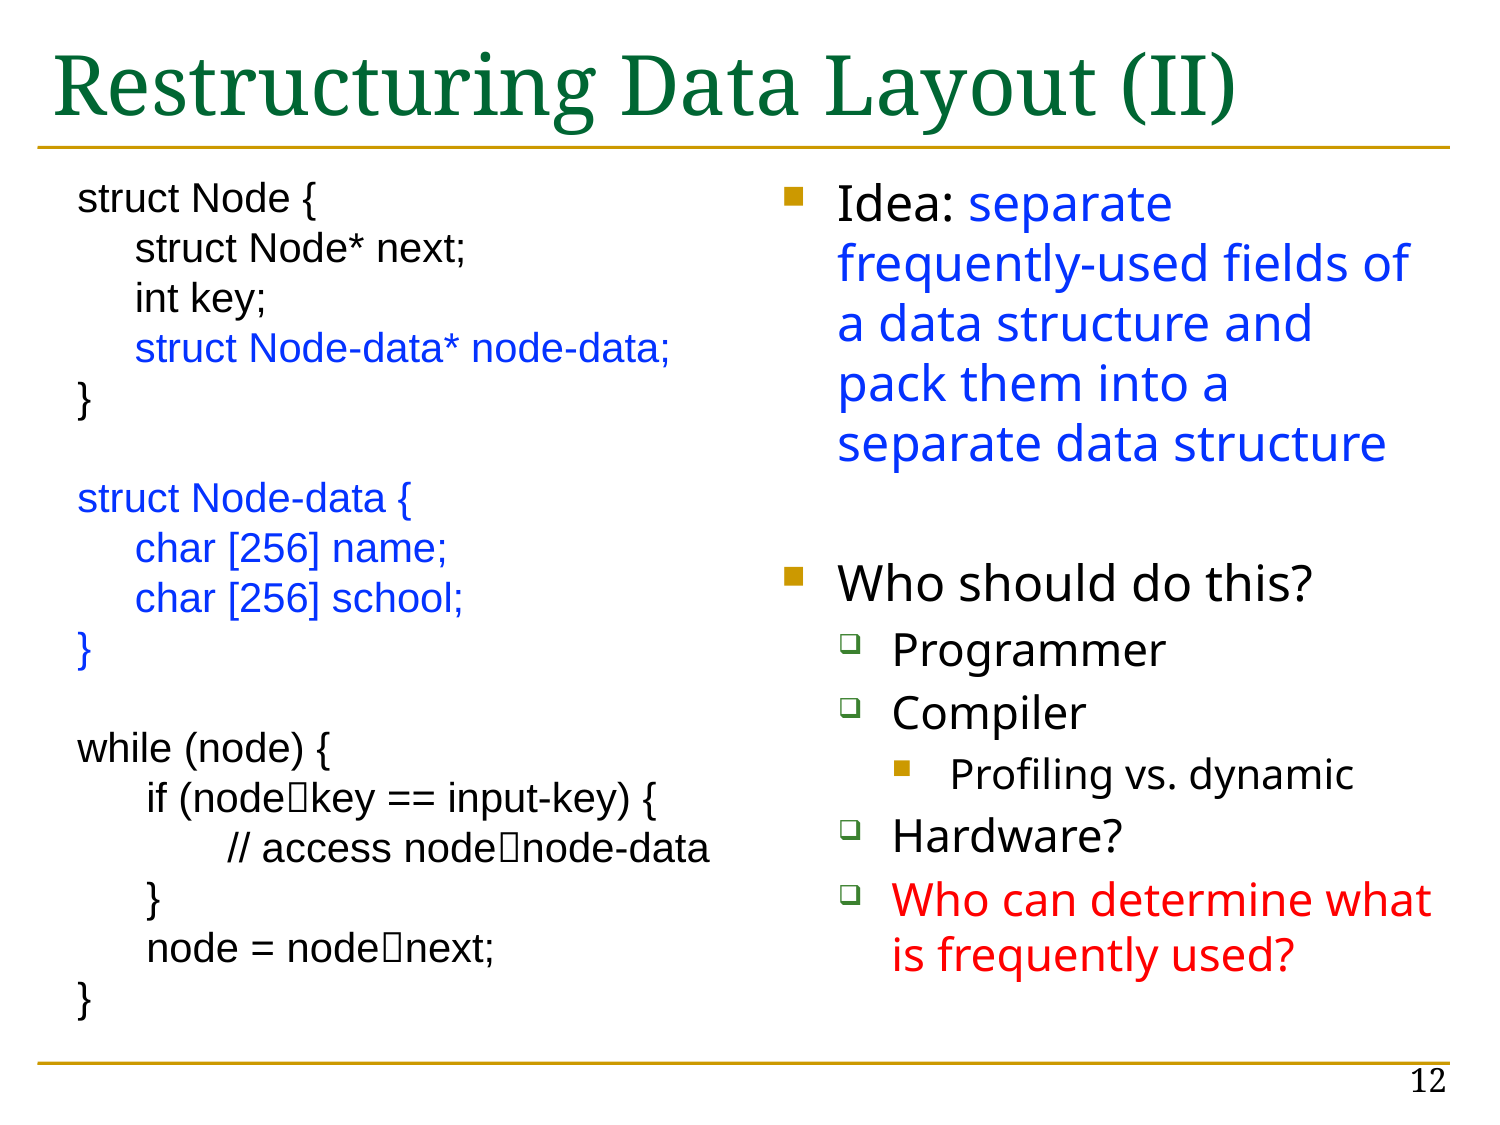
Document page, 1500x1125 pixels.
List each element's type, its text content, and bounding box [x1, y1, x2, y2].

slide_number 12 [1111, 1036, 1462, 1112]
list Idea: separate frequently-used fields of a data structure and pack them into a separate data structure Who should do this? Programmer Compiler Profiling vs. dynamic Hardware? Who can determine what is frequently used? [779, 163, 1450, 1016]
text_box struct Node { struct Node* next; int key; struct Node-data* node-data; } struct Node-data { char [256] name; char [256] school; } while (node) { if (nodekey == input-key) { // access nodenode-data } node = nodenext; } [62, 163, 779, 1079]
title Restructuring Data Layout (II) [37, 24, 1450, 200]
